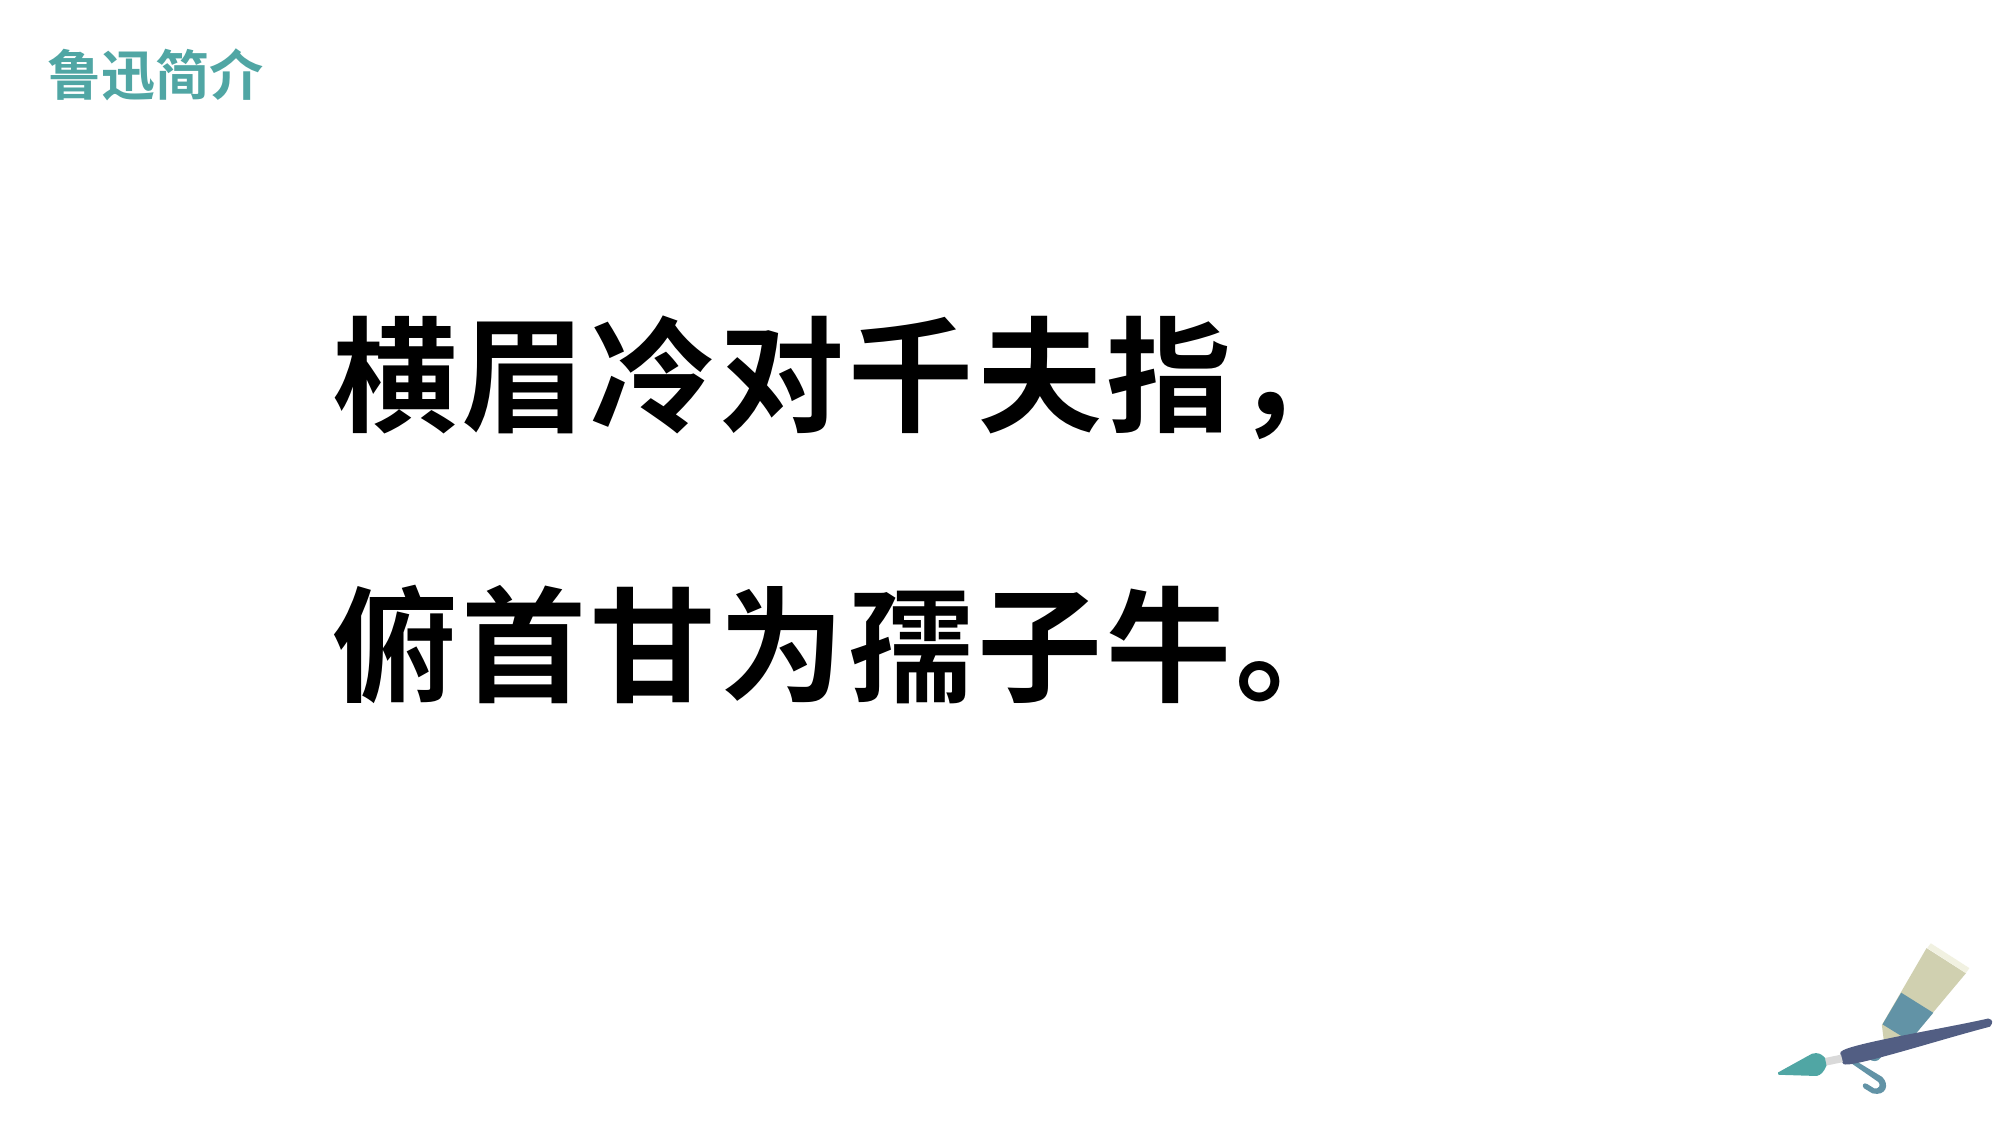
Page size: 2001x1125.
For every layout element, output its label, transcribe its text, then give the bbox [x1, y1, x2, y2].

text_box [1811, 945, 1974, 1125]
text_box 鲁迅简介 [32, 33, 347, 114]
title 横眉冷对千夫指， 俯首甘为孺子牛。 [317, 311, 1715, 723]
